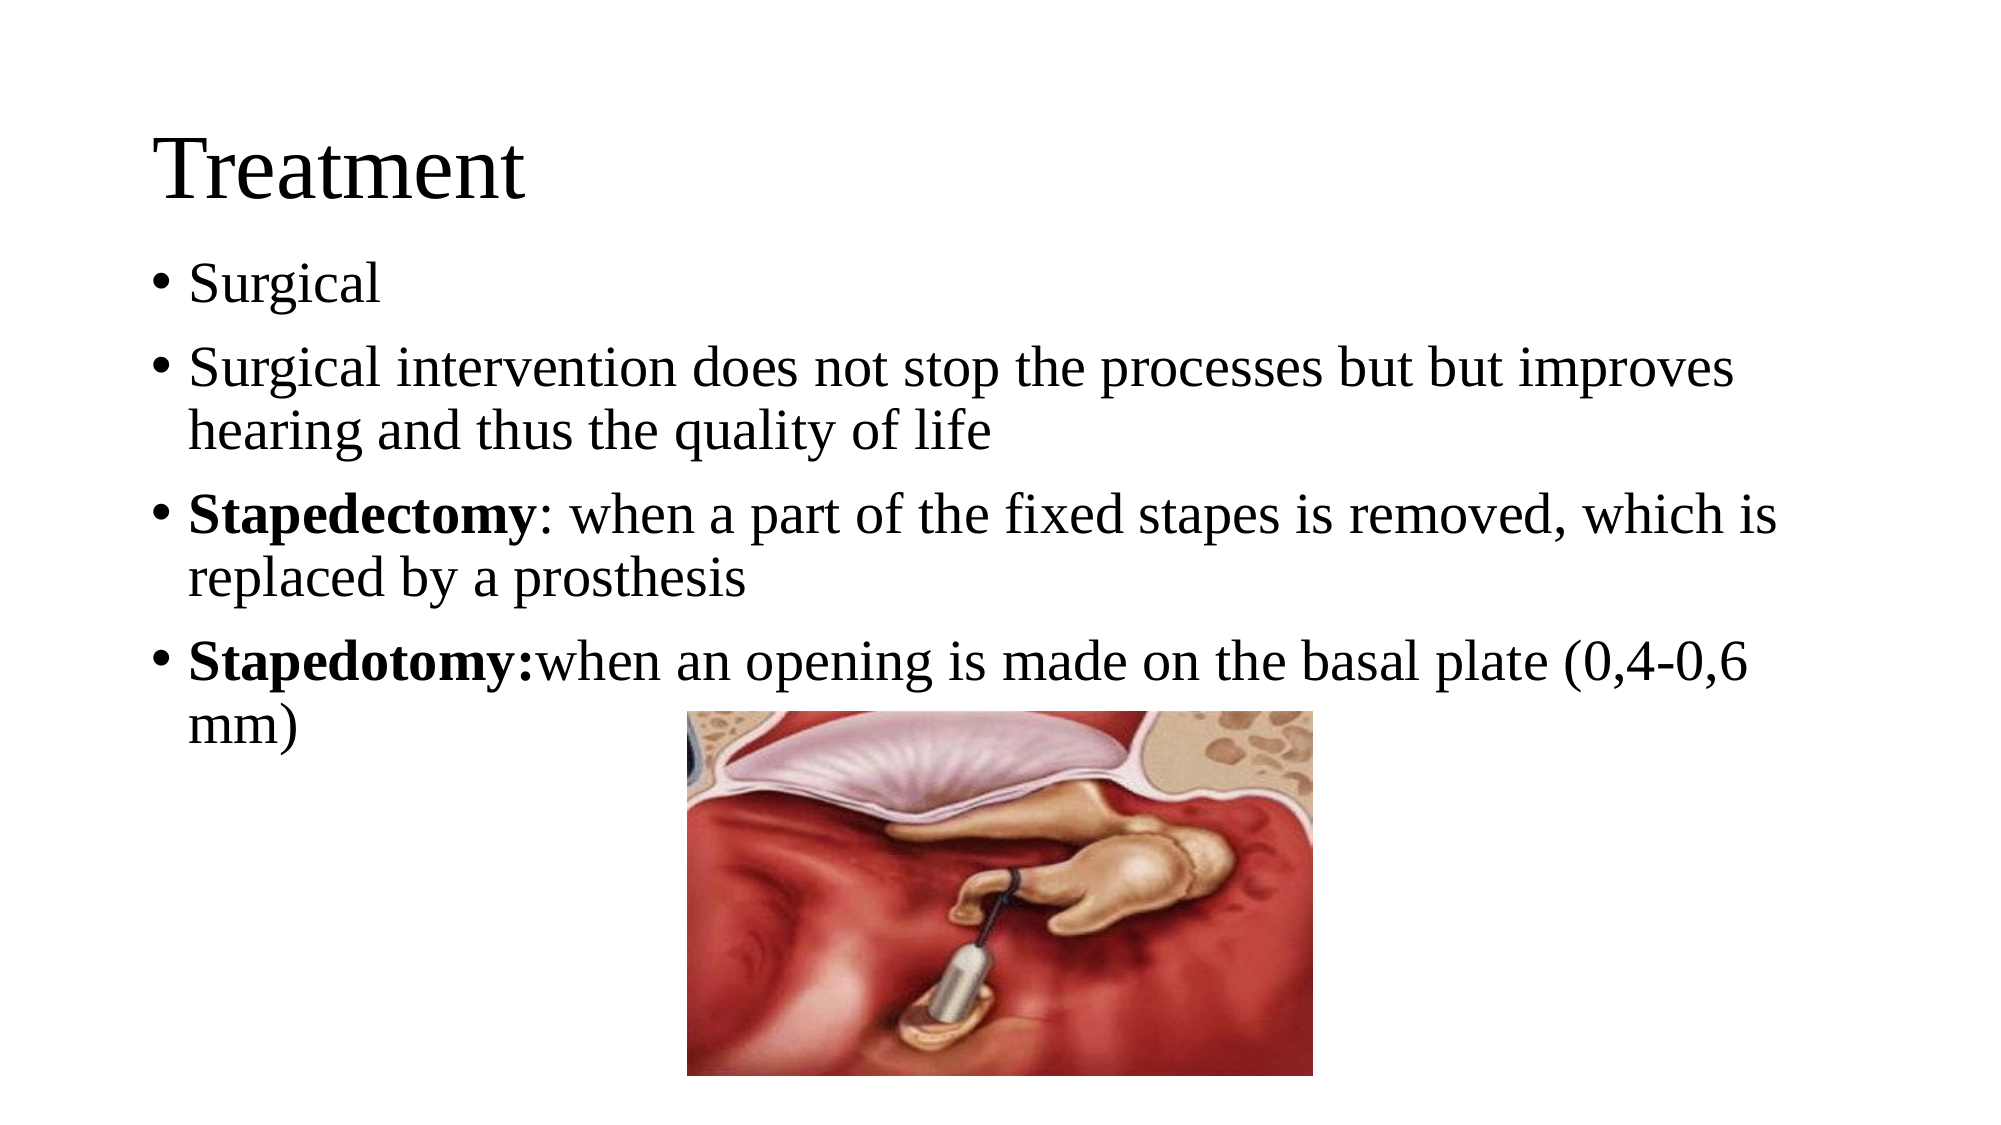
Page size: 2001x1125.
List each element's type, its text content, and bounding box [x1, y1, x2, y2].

list Surgical Surgical intervention does not stop the processes but but improves hearing and thus the quality of life Stapedectomy: when a part of the fixed stapes is removed, which is replaced by a prosthesis Stapedotomy:when an opening is made on the basal plate (0,4-0,6 mm) [136, 244, 1862, 959]
picture [687, 711, 1313, 1076]
title Treatment [137, 59, 1863, 278]
